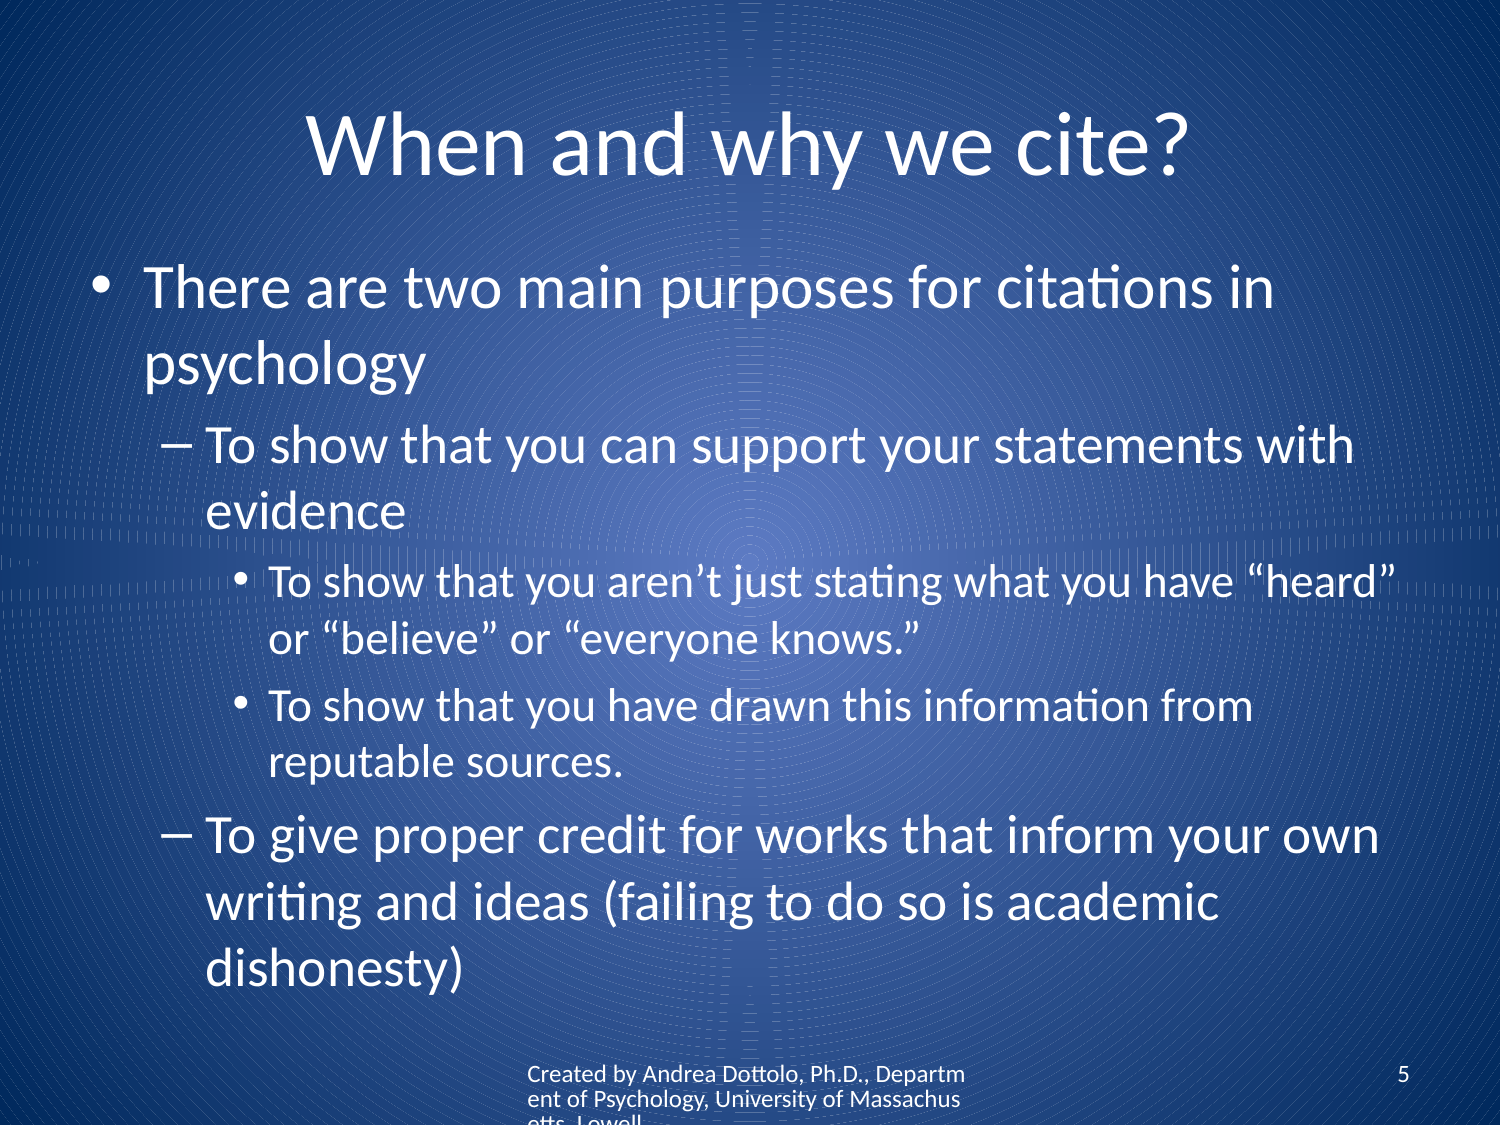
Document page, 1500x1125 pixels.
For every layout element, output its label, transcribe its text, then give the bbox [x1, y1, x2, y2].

footer Created by Andrea Dottolo, Ph.D., Department of Psychology, University of Massachusetts, Lowell [512, 1042, 988, 1103]
list There are two main purposes for citations in psychology To show that you can support your statements with evidence To show that you aren’t just stating what you have “heard” or “believe” or “everyone knows.” To show that you have drawn this information from reputable sources. To give proper credit for works that inform your own writing and ideas (failing to do so is academic dishonesty) [75, 237, 1425, 1005]
title When and why we cite? [75, 45, 1425, 233]
slide_number 5 [1074, 1042, 1425, 1103]
